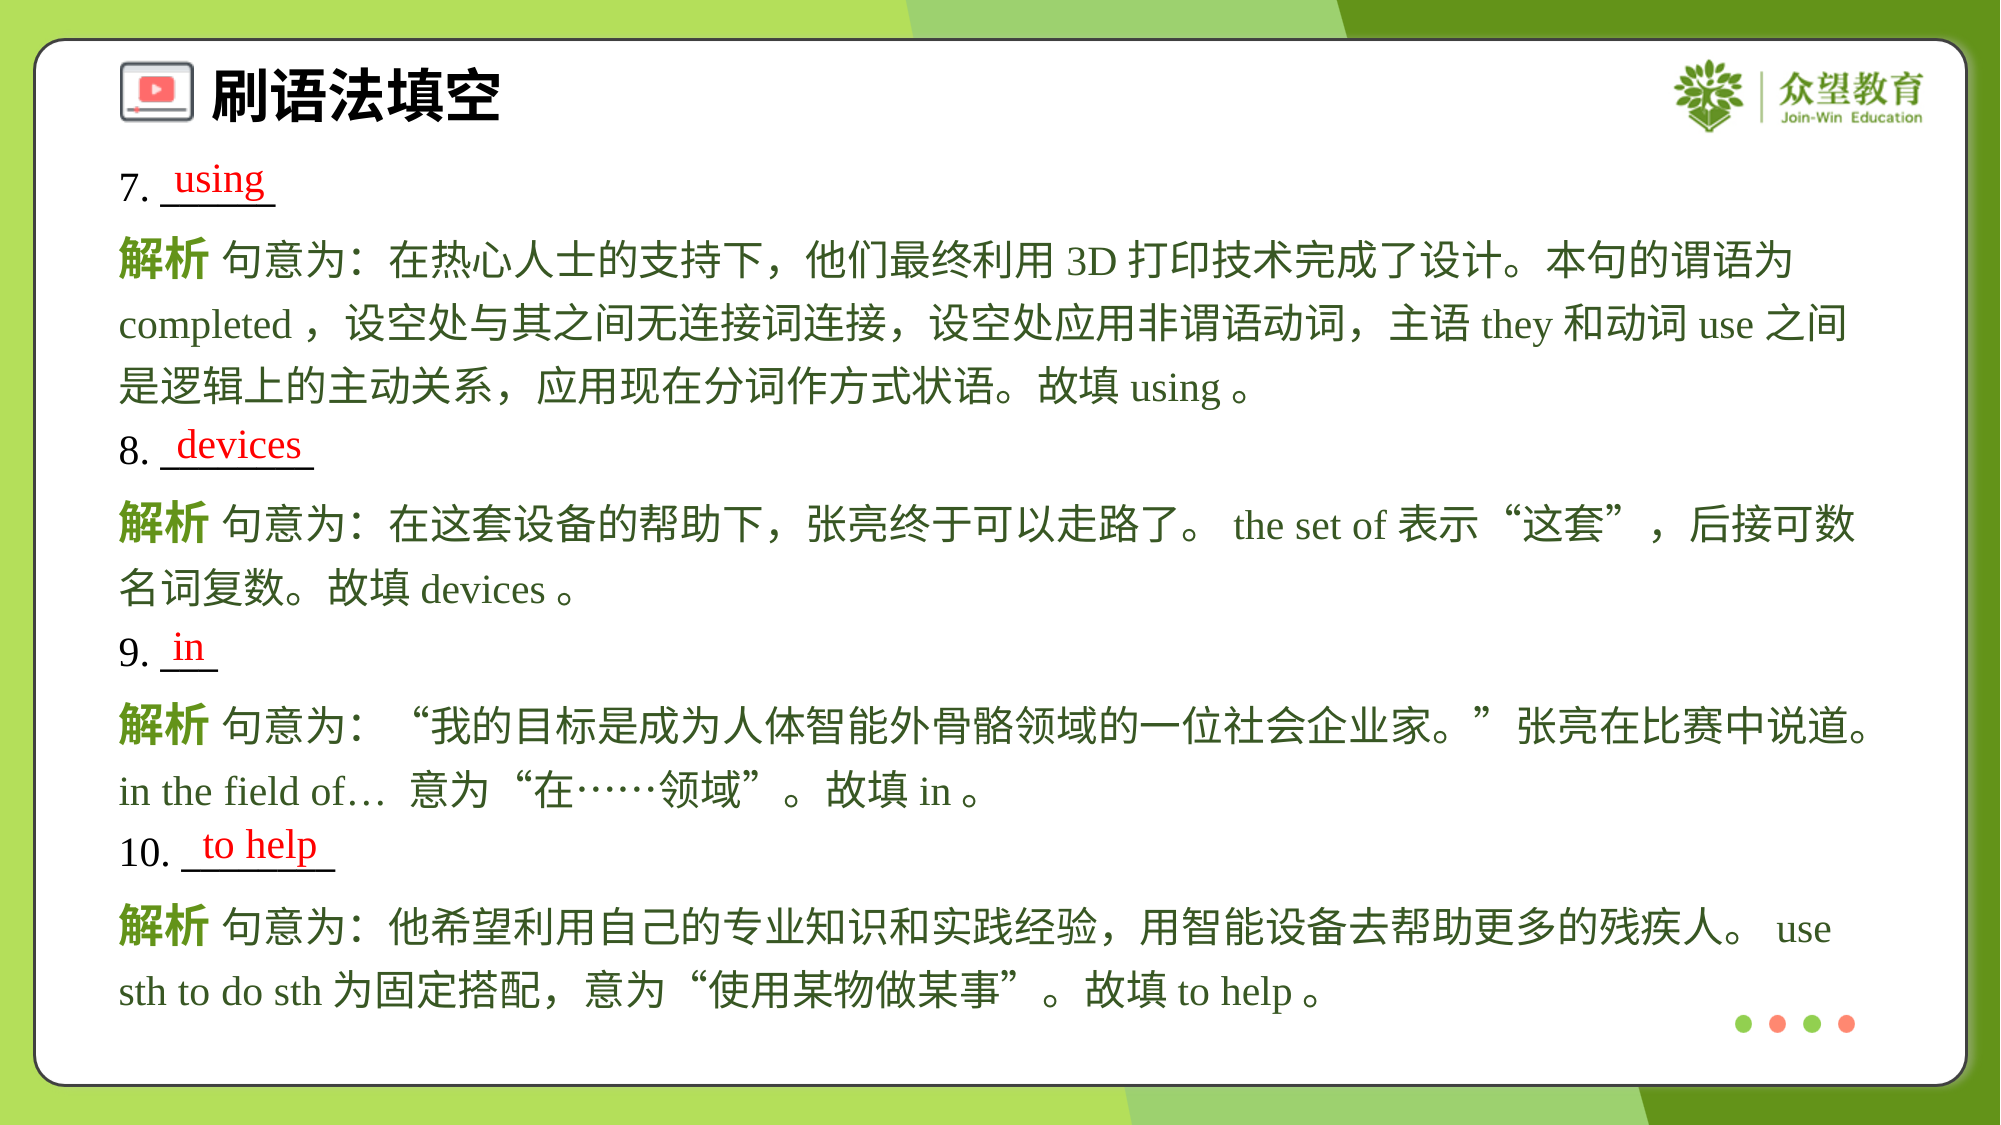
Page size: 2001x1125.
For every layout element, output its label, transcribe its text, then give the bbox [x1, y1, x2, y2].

text_box 解析 句意为：在这套设备的帮助下，张亮终于可以走路了。the set of表示“这套”，后接可数名词复数。故填devices。 [118, 480, 1883, 607]
text_box 9. ___ [118, 612, 1883, 670]
text_box using [170, 138, 270, 197]
text_box 8. ________ [118, 410, 1883, 468]
text_box devices [172, 404, 307, 463]
text_box 7. ______ [118, 146, 1883, 204]
picture [0, 0, 2000, 1125]
text_box 解析 句意为：他希望利用自己的专业知识和实践经验，用智能设备去帮助更多的残疾人。use sth to do sth为固定搭配，意为“使用某物做某事”。故填to help。 [118, 882, 1883, 1009]
text_box to help [192, 804, 328, 862]
text_box 解析 句意为：在热心人士的支持下，他们最终利用3D打印技术完成了设计。本句的谓语为completed，设空处与其之间无连接词连接，设空处应用非谓语动词，主语they和动词use之间是逻辑上的主动关系，应用现在分词作方式状语。故填using。 [118, 215, 1883, 405]
text_box 10. ________ [118, 812, 1883, 870]
text_box in [167, 606, 210, 665]
text_box 解析 句意为：“我的目标是成为人体智能外骨骼领域的一位社会企业家。”张亮在比赛中说道。in the field of… 意为“在……领域”。故填in。 [118, 682, 1883, 809]
